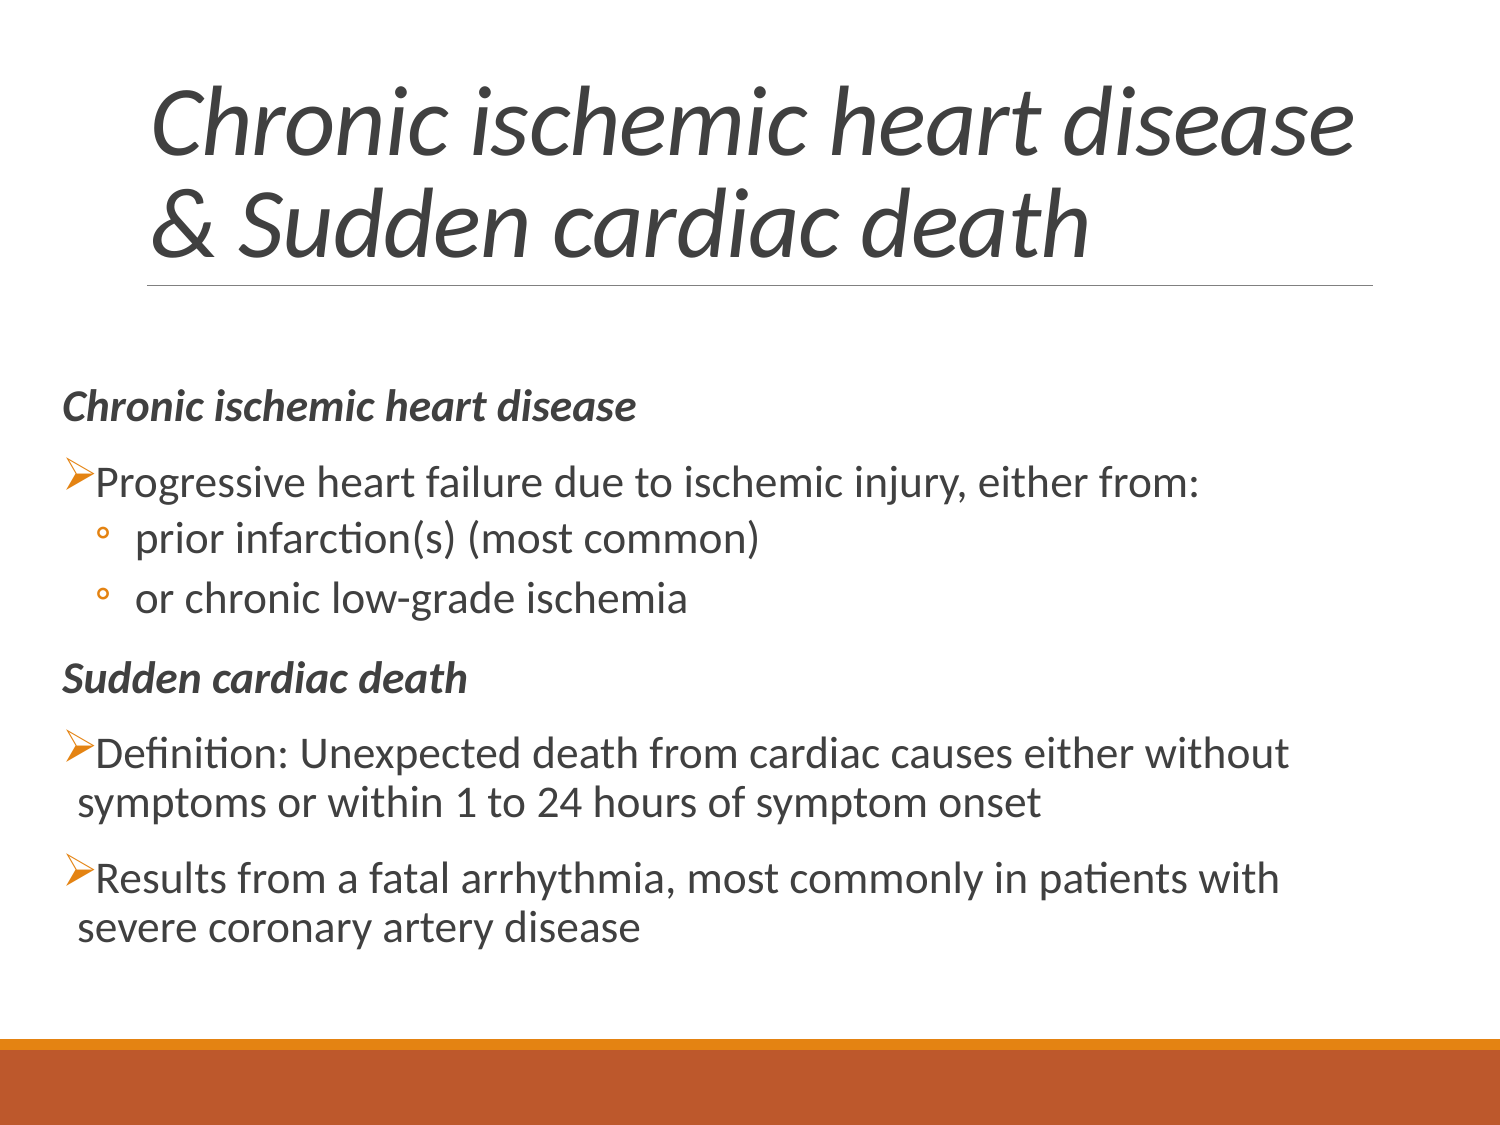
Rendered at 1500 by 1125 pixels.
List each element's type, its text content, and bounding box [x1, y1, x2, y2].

title Chronic ischemic heart disease & Sudden cardiac death [135, 47, 1373, 285]
list Chronic ischemic heart disease Progressive heart failure due to ischemic injury, either from: prior infarction(s) (most common) or chronic low-grade ischemia Sudden cardiac death Definition: Unexpected death from cardiac causes either without symptoms or within 1 to 24 hours of symptom onset Results from a fatal arrhythmia, most commonly in patients with severe coronary artery disease [62, 302, 1373, 963]
